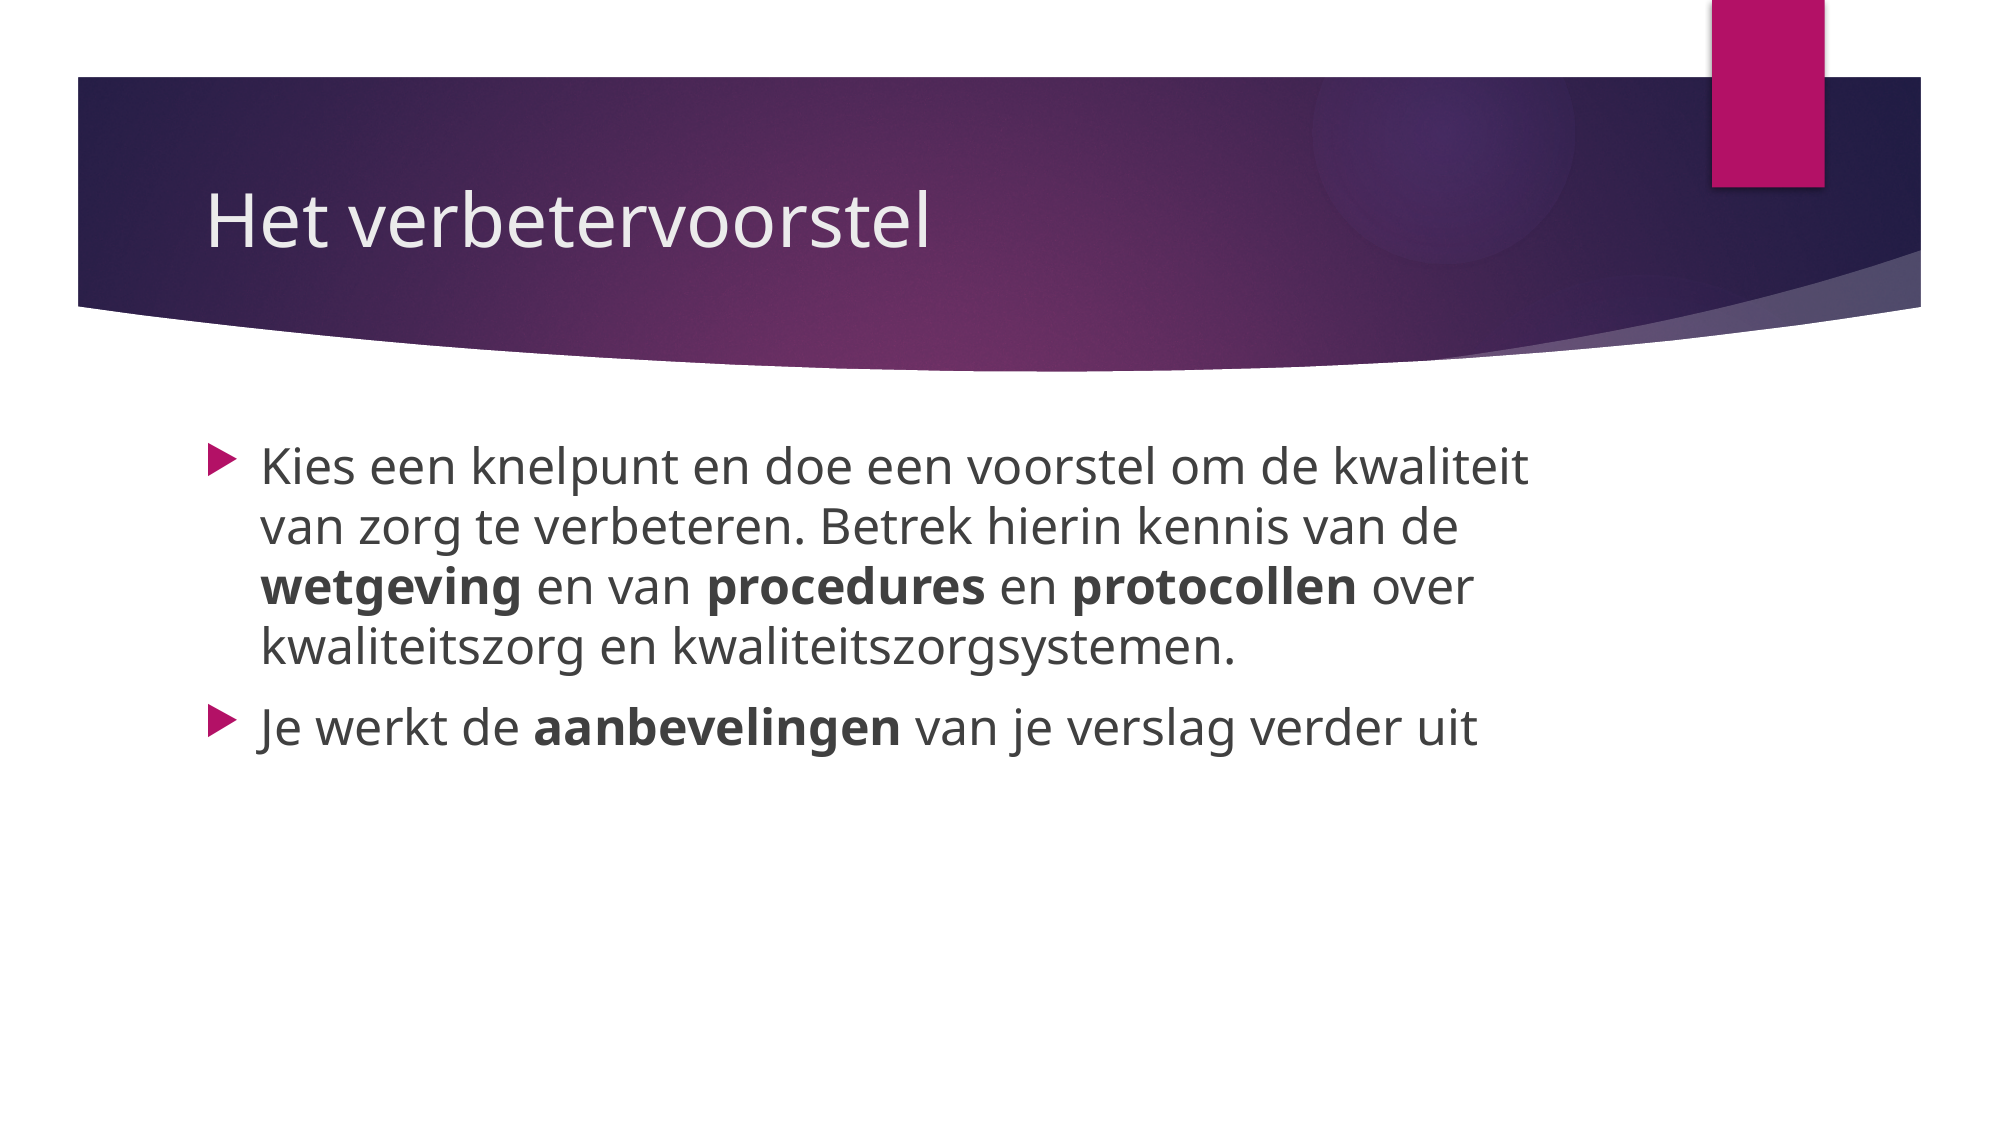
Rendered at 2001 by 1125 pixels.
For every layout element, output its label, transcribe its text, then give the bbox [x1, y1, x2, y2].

list Kies een knelpunt en doe een voorstel om de kwaliteit van zorg te verbeteren. Betrek hierin kennis van de wetgeving en van procedures en protocollen over kwaliteitszorg en kwaliteitszorgsystemen. Je werkt de aanbevelingen van je verslag verder uit [189, 427, 1638, 988]
title Het verbetervoorstel [189, 159, 1627, 276]
